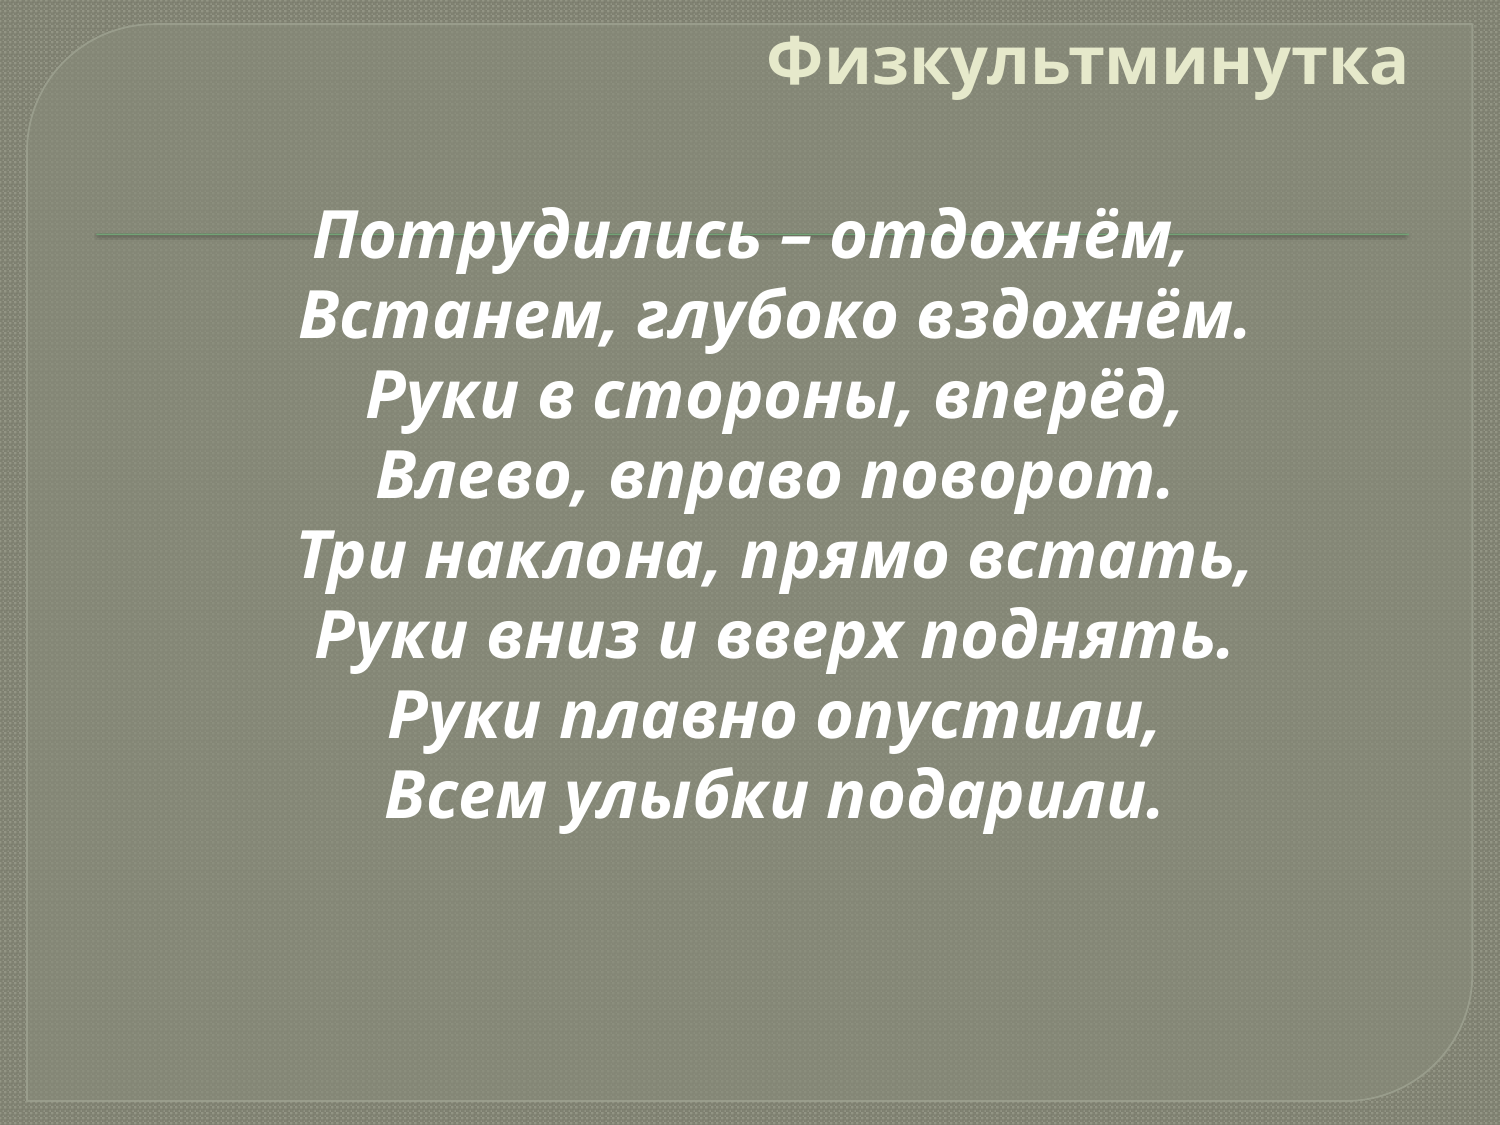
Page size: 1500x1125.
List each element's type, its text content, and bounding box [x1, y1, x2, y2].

list Потрудились – отдохнём, Встанем, глубоко вздохнём. Руки в стороны, вперёд, Влево, вправо поворот. Три наклона, прямо встать, Руки вниз и вверх поднять. Руки плавно опустили, Всем улыбки подарили. [76, 184, 1427, 1061]
title Физкультминутка [75, 45, 1425, 106]
